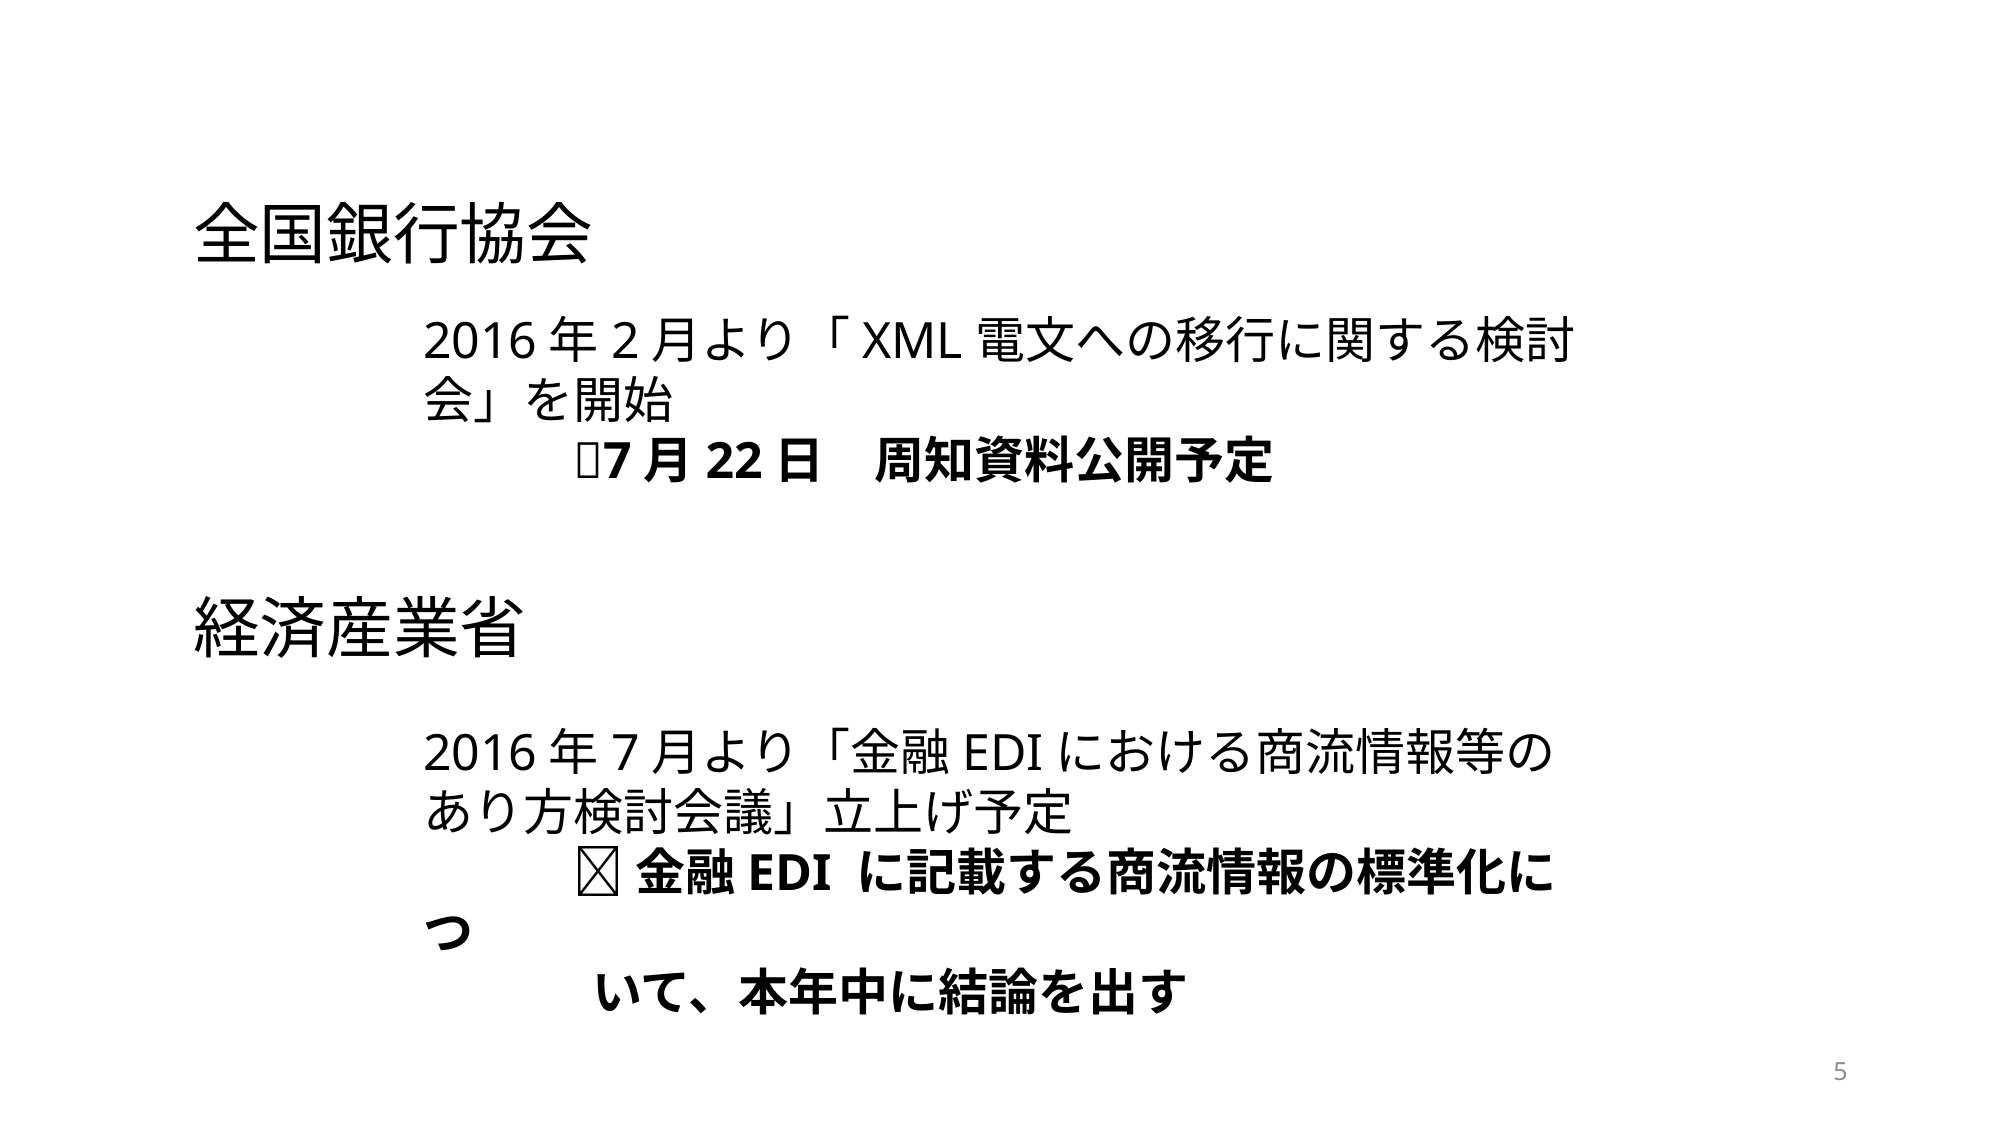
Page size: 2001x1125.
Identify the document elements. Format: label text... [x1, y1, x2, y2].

text_box 経済産業省 [178, 578, 790, 754]
text_box 全国銀行協会 [178, 184, 790, 280]
text_box 2016年2月より「XML電文への移行に関する検討会」を開始 7月22日 周知資料公開予定 [408, 301, 1617, 497]
text_box 2016年7月より「金融EDIにおける商流情報等のあり方検討会議」立上げ予定 金融EDI に記載する商流情報の標準化につ いて、本年中に結論を出す [408, 713, 1617, 1088]
slide_number 5 [1412, 1042, 1863, 1103]
